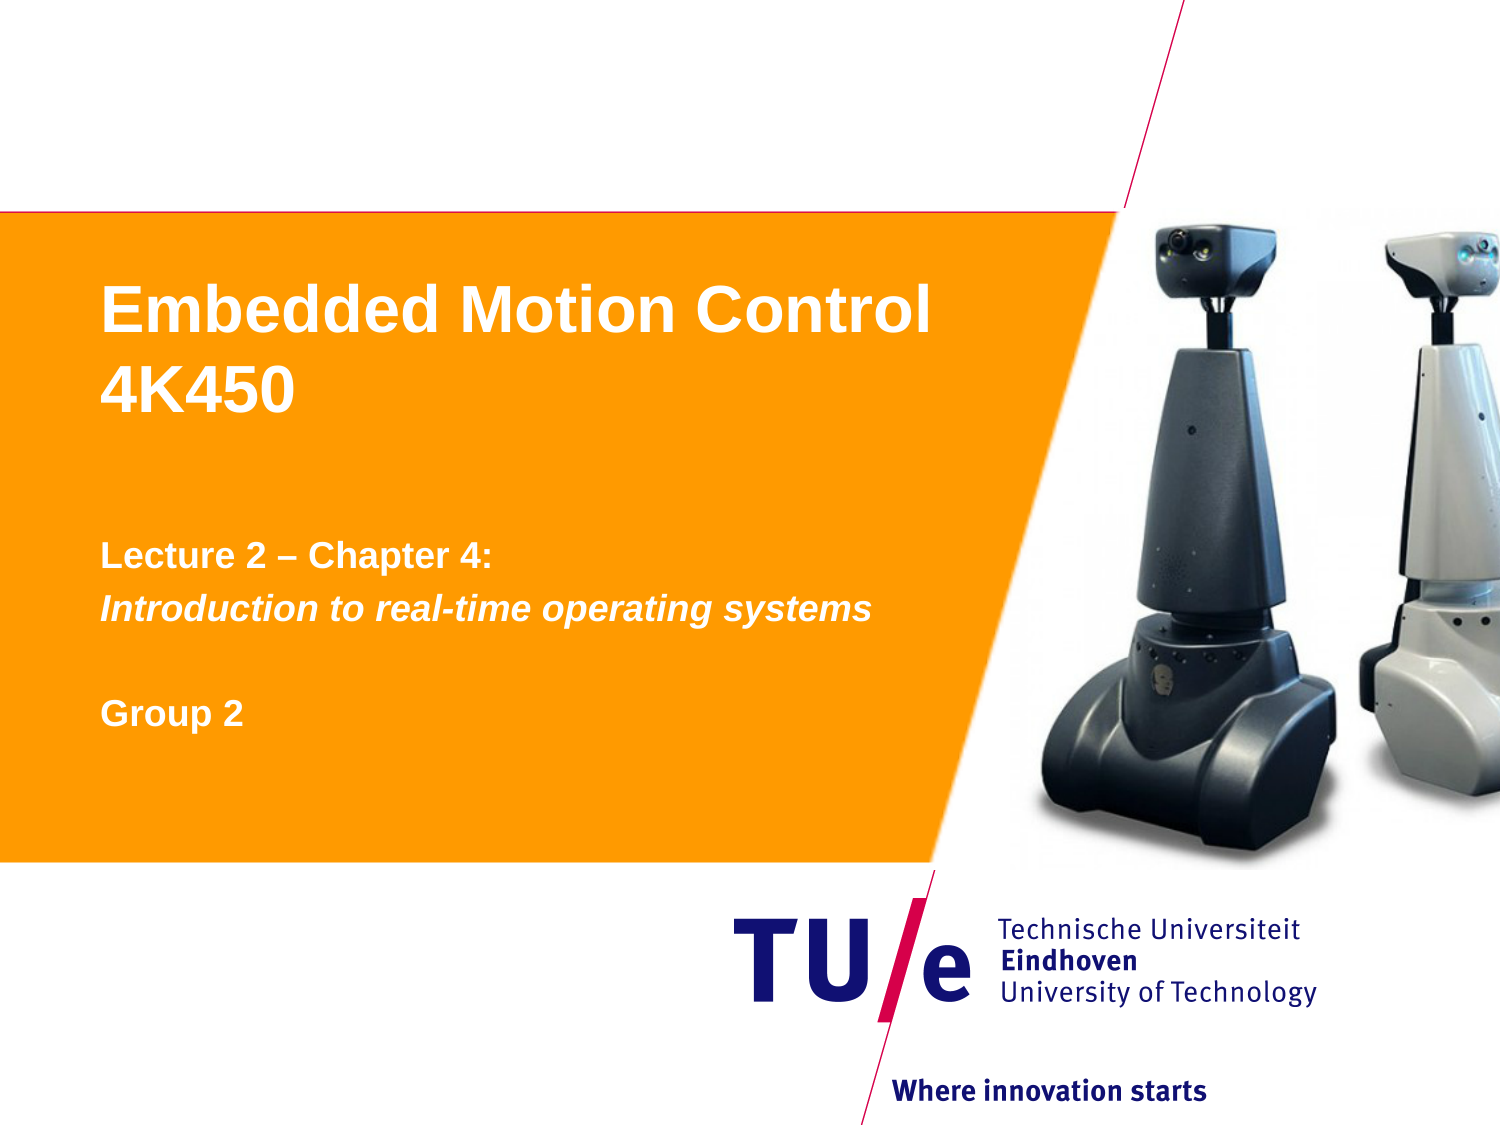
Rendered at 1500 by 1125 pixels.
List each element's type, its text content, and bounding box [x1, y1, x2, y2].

title Embedded Motion Control 4K450 [100, 265, 921, 507]
picture [0, 0, 1500, 1125]
subtitle Lecture 2 – Chapter 4: Introduction to real-time operating systems Group 2 [100, 531, 921, 622]
